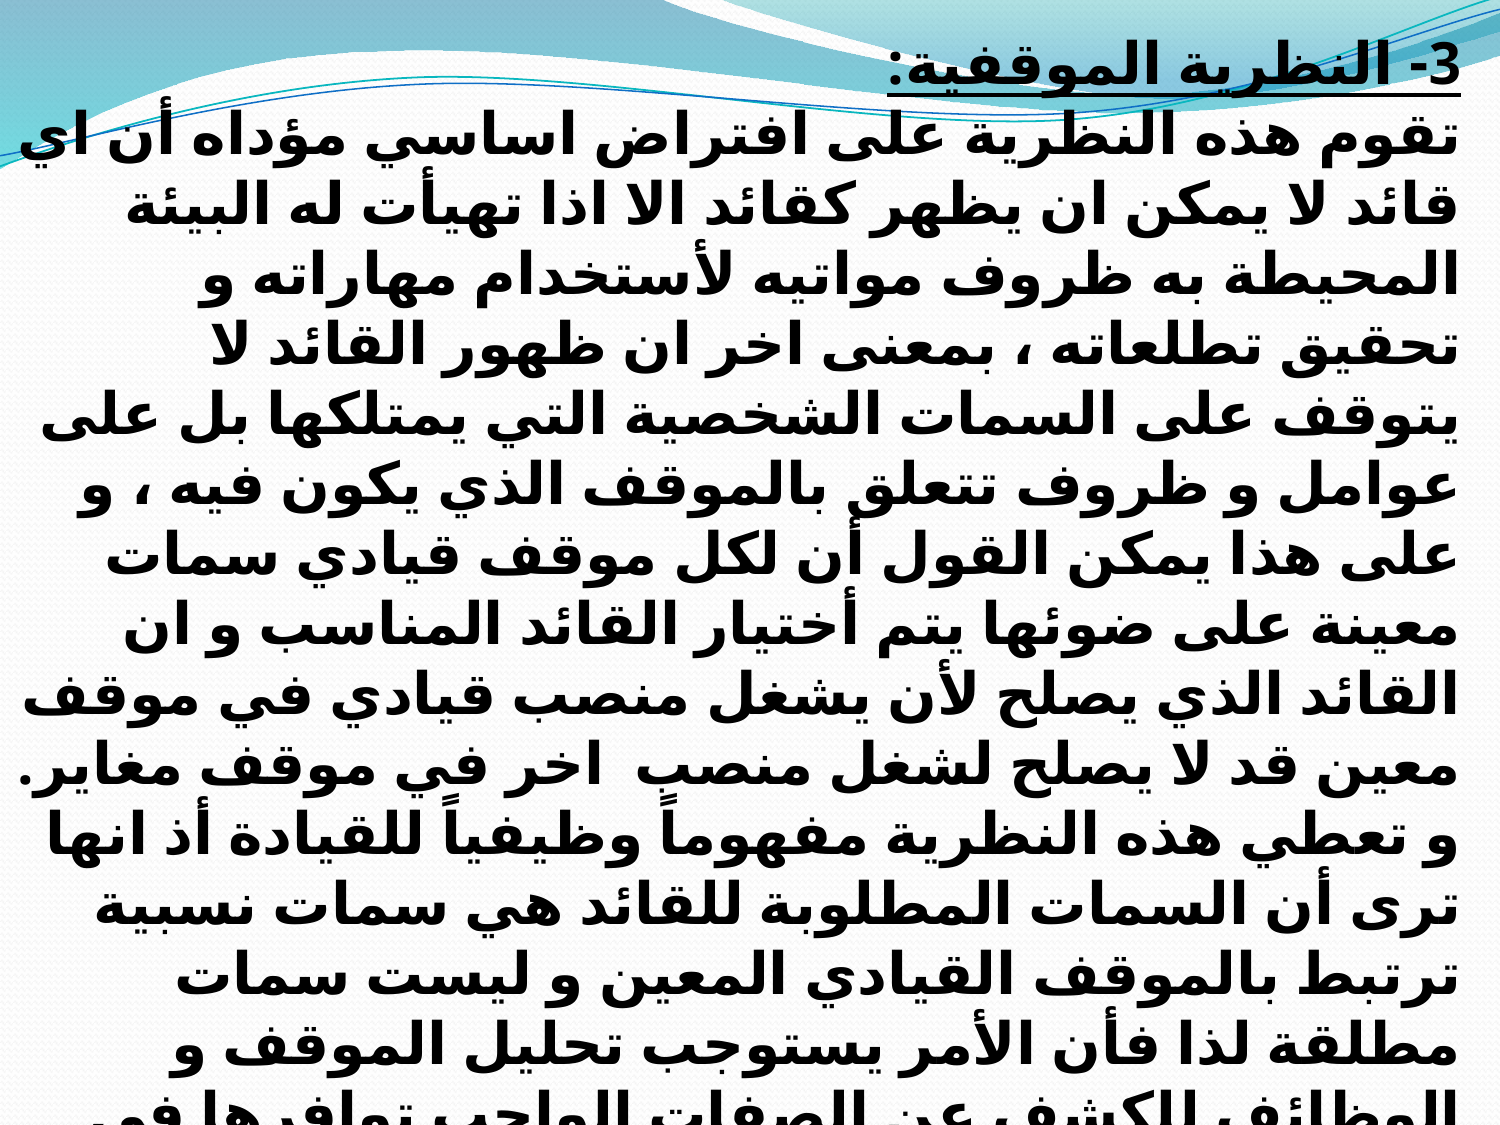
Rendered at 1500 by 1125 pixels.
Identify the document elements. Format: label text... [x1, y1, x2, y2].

text_box 3- النظرية الموقفية: تقوم هذه النظرية على افتراض اساسي مؤداه أن اي قائد لا يمكن ان يظهر كقائد الا اذا تهيأت له البيئة المحيطة به ظروف مواتيه لأستخدام مهاراته و تحقيق تطلعاته ، بمعنى اخر ان ظهور القائد لا يتوقف على السمات الشخصية التي يمتلكها بل على عوامل و ظروف تتعلق بالموقف الذي يكون فيه ، و على هذا يمكن القول أن لكل موقف قيادي سمات معينة على ضوئها يتم أختيار القائد المناسب و ان القائد الذي يصلح لأن يشغل منصب قيادي في موقف معين قد لا يصلح لشغل منصب اخر في موقف مغاير. و تعطي هذه النظرية مفهوماً وظيفياً للقيادة أذ انها ترى أن السمات المطلوبة للقائد هي سمات نسبية ترتبط بالموقف القيادي المعين و ليست سمات مطلقة لذا فأن الأمر يستوجب تحليل الموقف و الوظائف للكشف عن الصفات الواجب توافرها في القادة. أما النقد الموجه للنظرية الموقفية فهو كونها تنسب مولد القائد الى الظروف البيئية وحدها و تقفل الاستعدادات الفطرية اللازمة لنجاح القائد. [0, 19, 1477, 1125]
